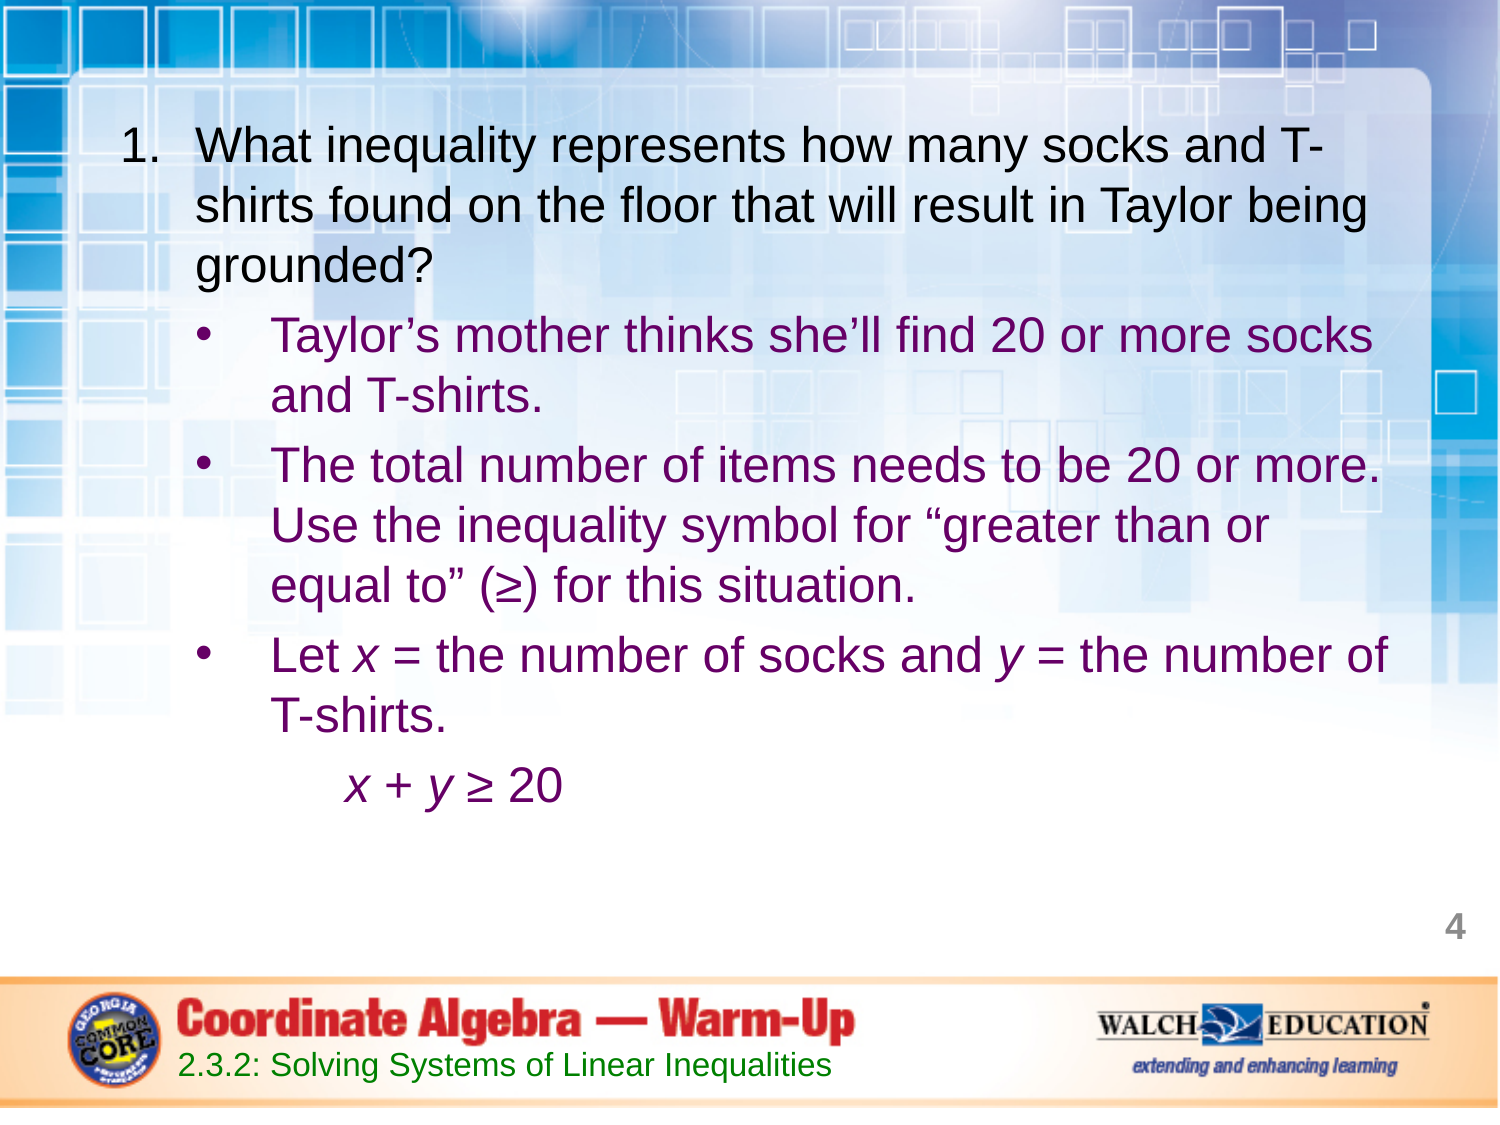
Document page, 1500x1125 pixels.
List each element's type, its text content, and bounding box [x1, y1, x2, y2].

picture [0, 0, 1500, 1108]
slide_number 4 [1361, 901, 1481, 949]
subtitle What inequality represents how many socks and T-shirts found on the floor that will result in Taylor being grounded? Taylor’s mother thinks she’ll find 20 or more socks and T-shirts. The total number of items needs to be 20 or more. Use the inequality symbol for “greater than or equal to” (≥) for this situation. Let x = the number of socks and y = the number of T-shirts. x + y ≥ 20 [105, 105, 1408, 925]
list 2.3.2: Solving Systems of Linear Inequalities [162, 1036, 1070, 1080]
